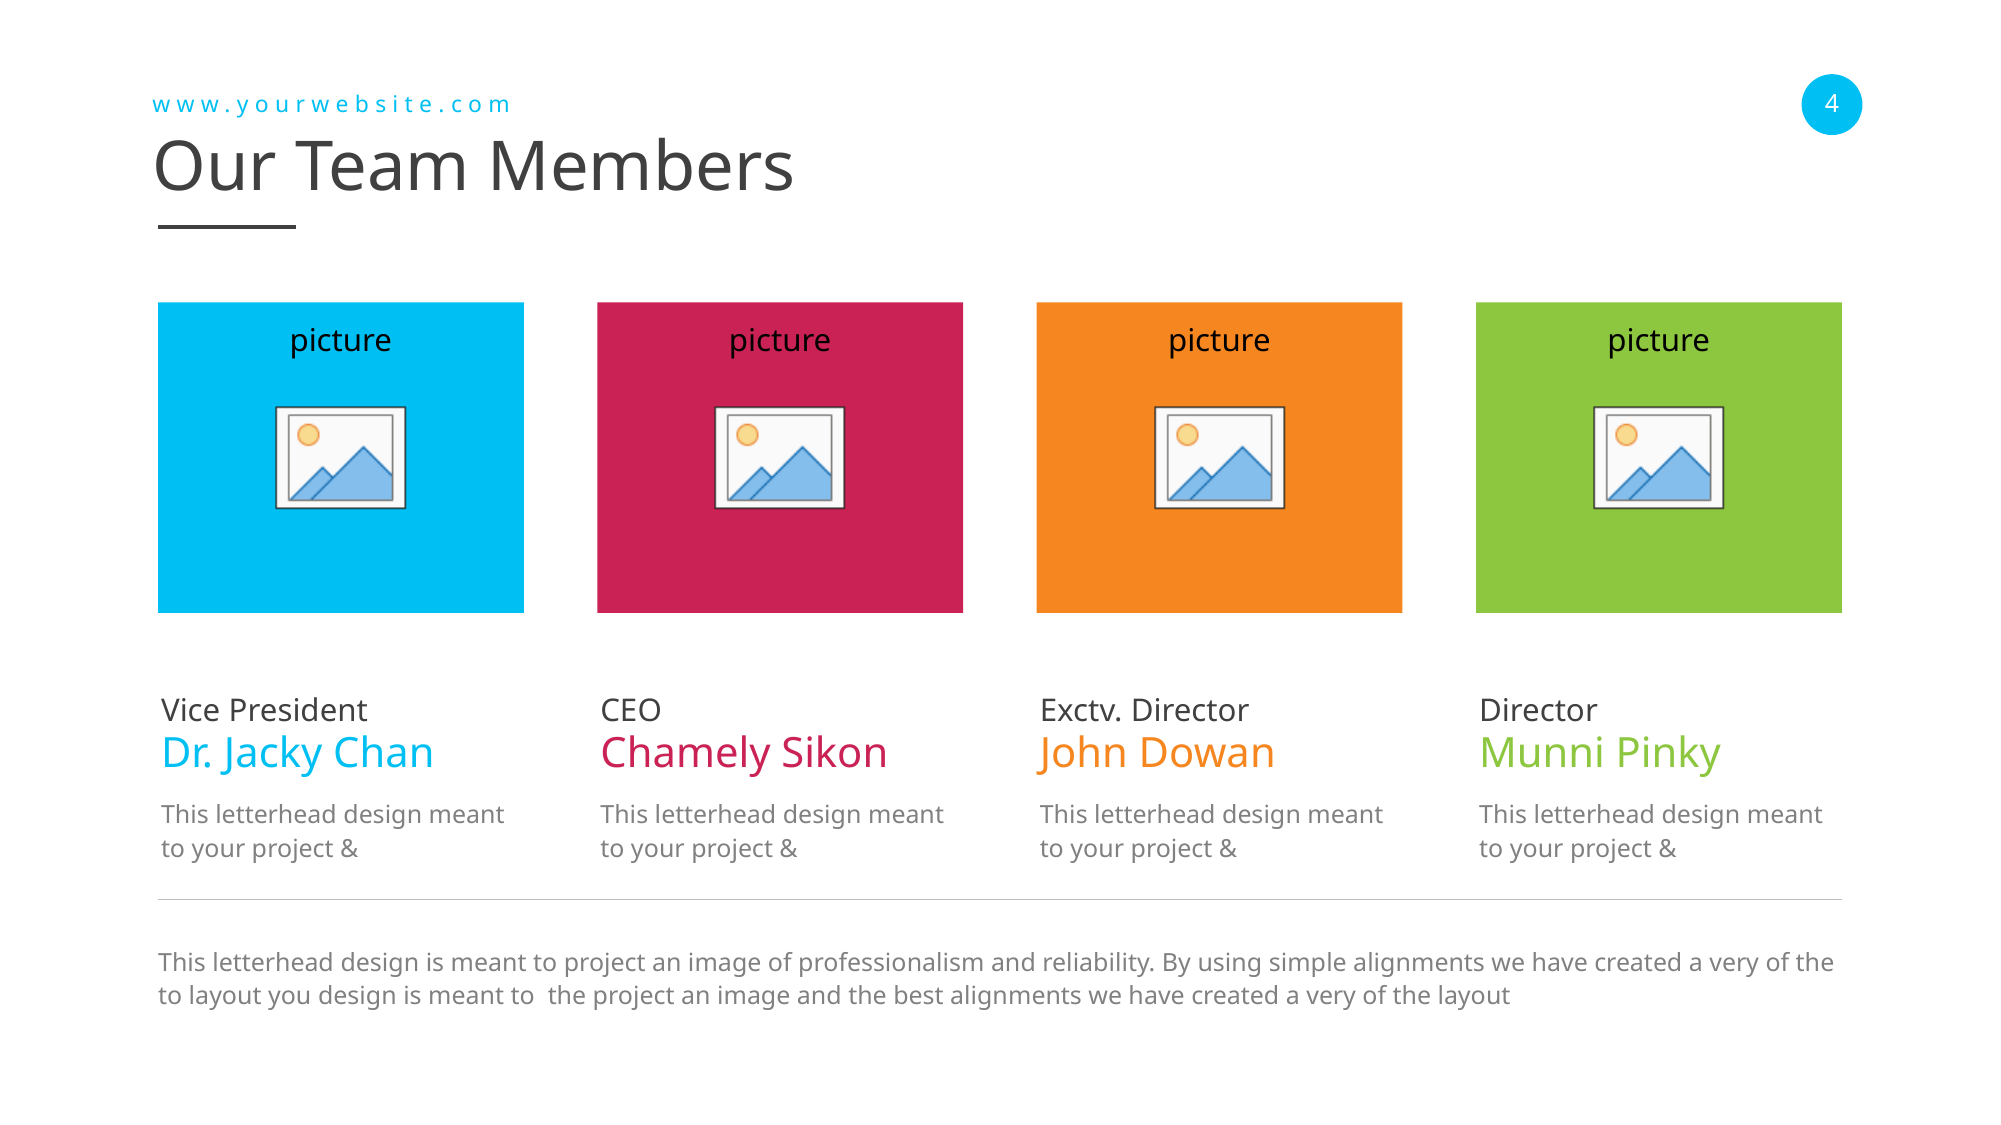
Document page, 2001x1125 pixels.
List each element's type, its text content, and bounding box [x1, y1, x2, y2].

picture [609, 312, 951, 603]
slide_number 4 [1798, 74, 1866, 135]
picture [1048, 312, 1391, 603]
text_box [596, 301, 964, 614]
text_box Exctv. Director John Dowan [1025, 672, 1387, 784]
text_box Director Munni Pinky [1464, 672, 1827, 784]
title Our Team Members [137, 112, 1863, 225]
text_box [1475, 301, 1843, 614]
text_box [1036, 301, 1403, 614]
footer www.yourwebsite.com [137, 75, 584, 136]
picture [276, 407, 405, 508]
text_box This letterhead design meant to your project & [1464, 788, 1854, 870]
text_box This letterhead design is meant to project an image of professionalism and reliability. By using simple alignments we have created a very of the to layout you design is meant to the project an image and the best alignments we have created a very of the layout [158, 940, 1842, 1012]
text_box This letterhead design meant to your project & [585, 787, 975, 870]
text_box CEO Chamely Sikon [585, 672, 948, 784]
text_box This letterhead design meant to your project & [146, 787, 536, 870]
text_box Vice President Dr. Jacky Chan [146, 672, 509, 784]
picture [1488, 312, 1830, 603]
text_box This letterhead design meant to your project & [1025, 788, 1415, 870]
text_box [157, 301, 525, 614]
